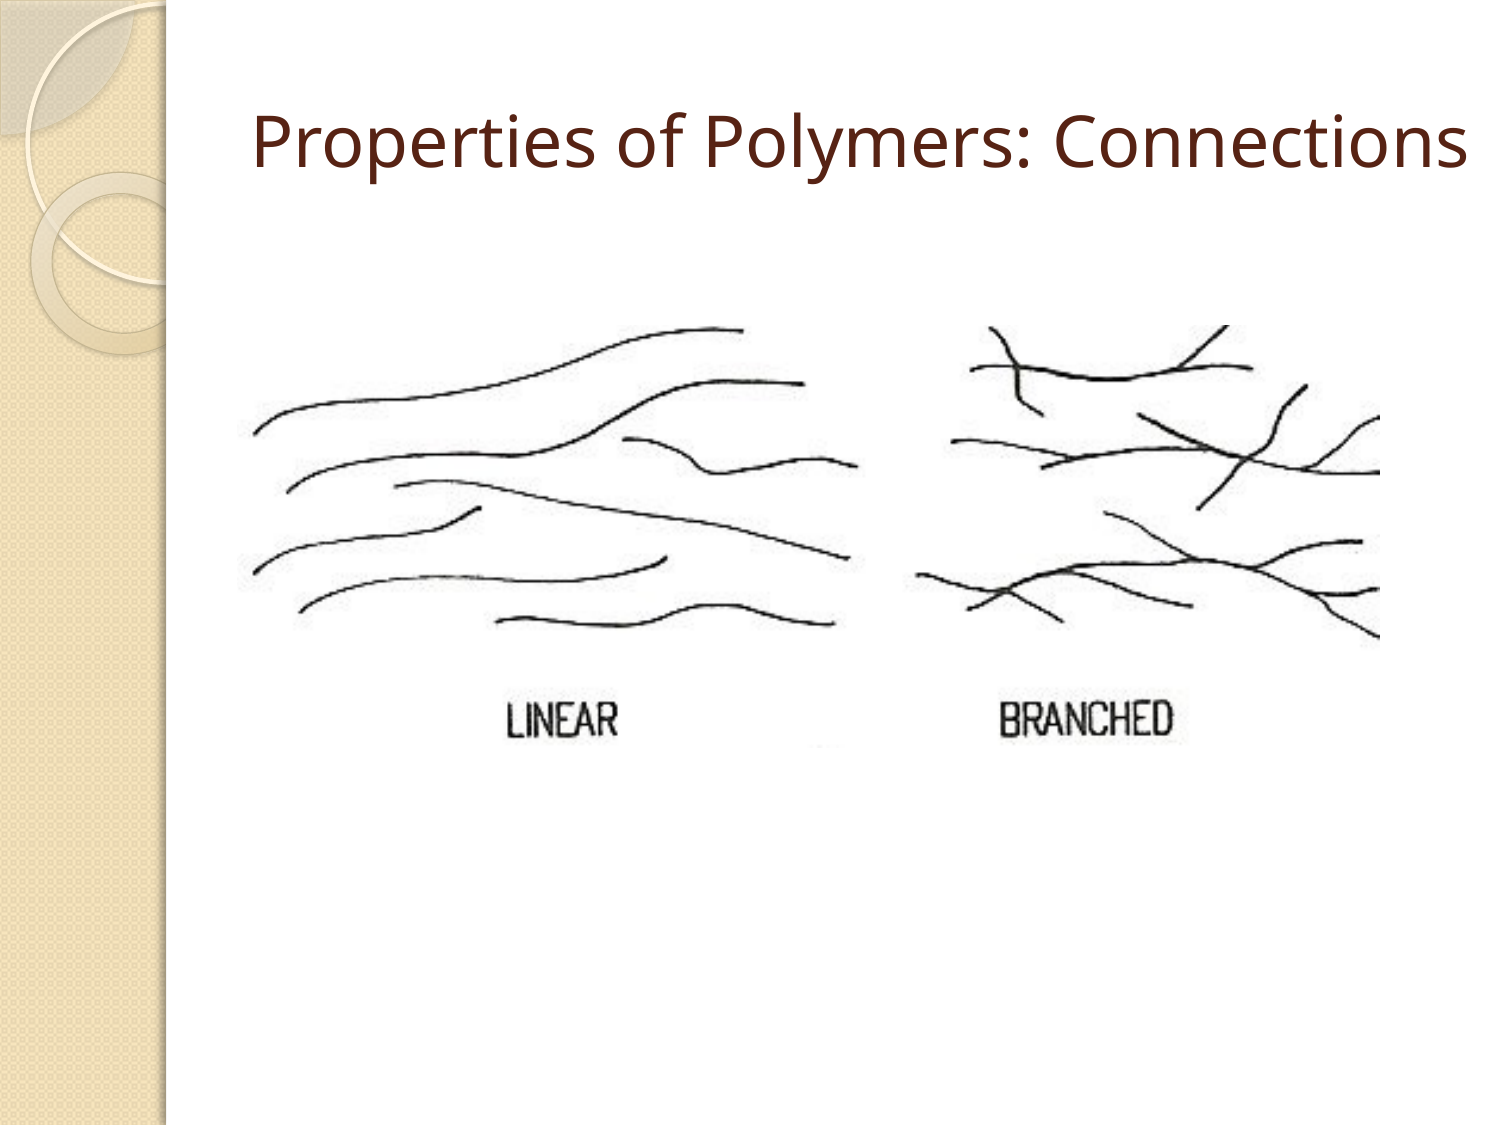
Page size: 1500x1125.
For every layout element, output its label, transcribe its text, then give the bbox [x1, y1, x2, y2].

title Properties of Polymers: Connections [235, 45, 1500, 233]
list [237, 325, 1380, 749]
